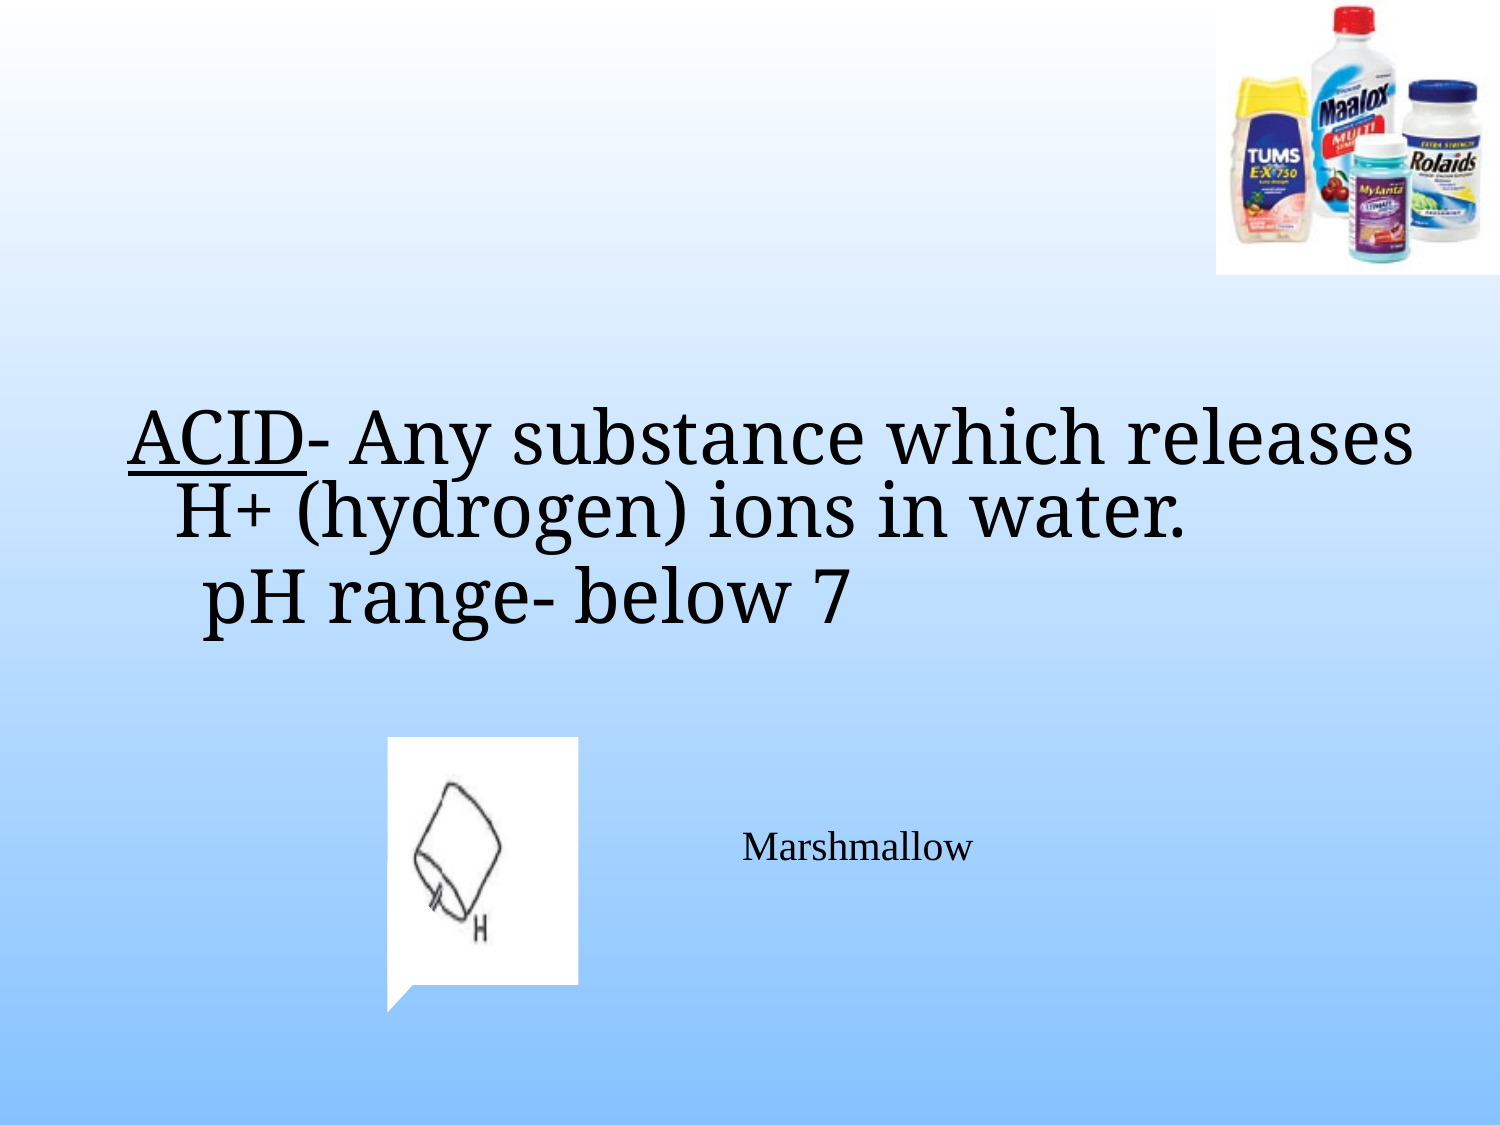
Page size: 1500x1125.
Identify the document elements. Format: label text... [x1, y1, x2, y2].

list ACID- Any substance which releases H+ (hydrogen) ions in water. pH range- below 7 [37, 199, 1451, 1001]
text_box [387, 737, 1138, 1013]
picture [1216, 0, 1500, 276]
